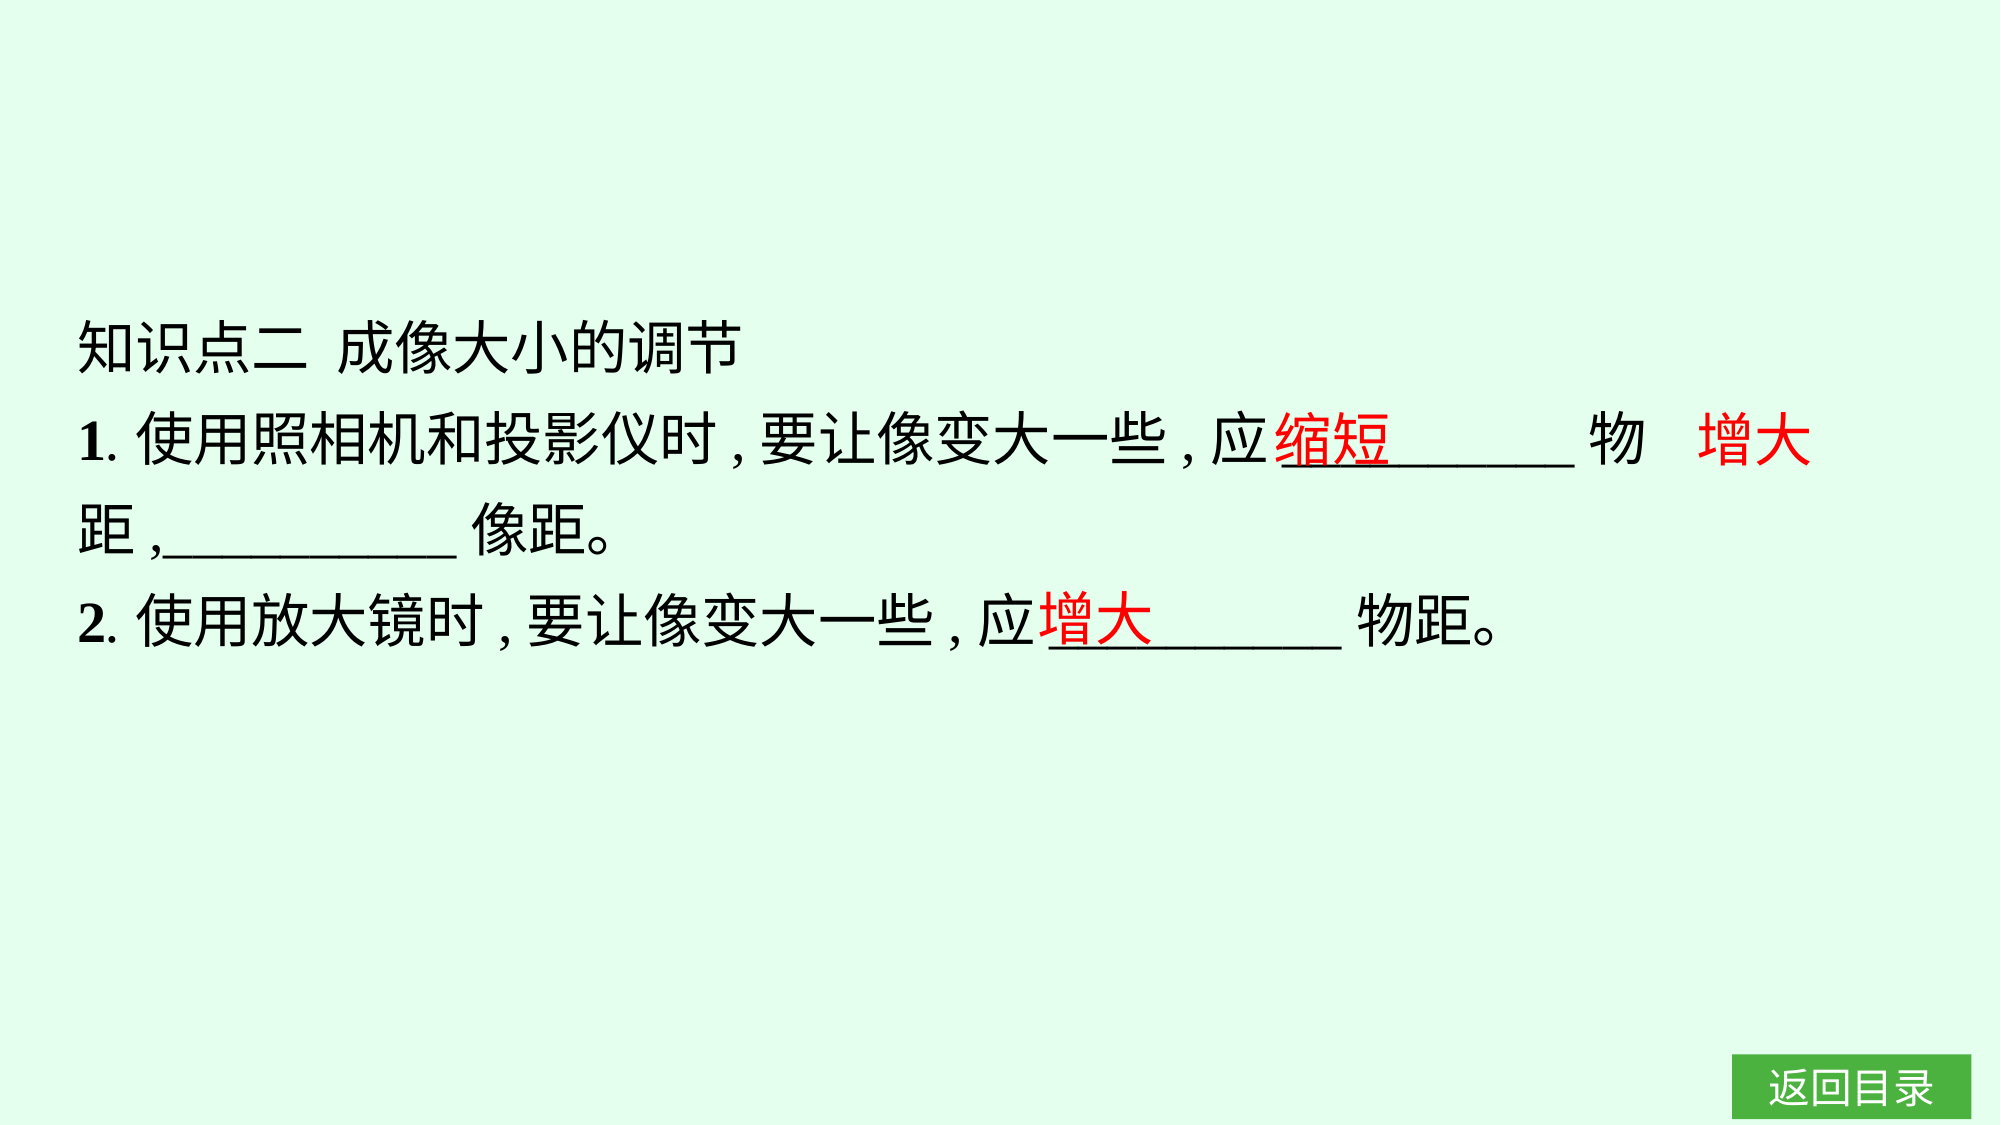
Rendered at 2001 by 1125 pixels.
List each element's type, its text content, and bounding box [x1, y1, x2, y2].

text_box 增大 [1022, 553, 1183, 660]
text_box 增大 [1681, 374, 1841, 481]
text_box 缩短 [1259, 374, 1419, 481]
text_box 知识点二 成像大小的调节 1.使用照相机和投影仪时,要让像变大一些,应__________物距,__________像距。 2.使用放大镜时,要让像变大一些,应__________物距。 [62, 282, 1938, 662]
